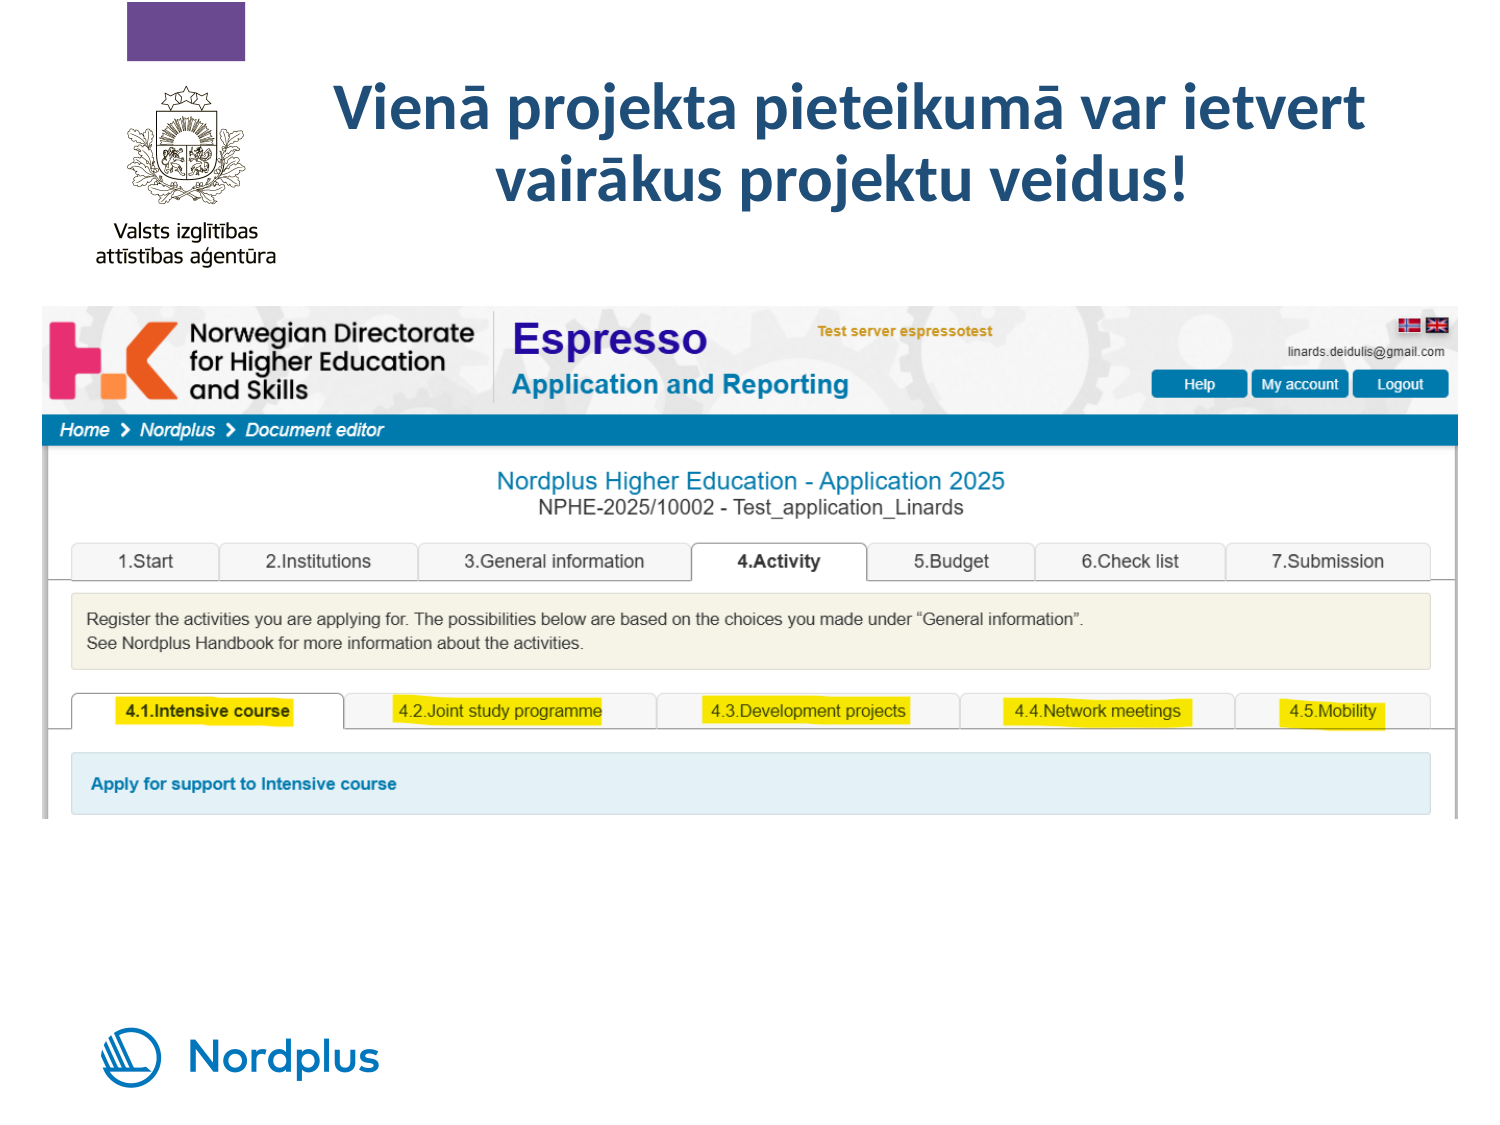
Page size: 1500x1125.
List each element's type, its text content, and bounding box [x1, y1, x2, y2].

title Vienā projekta pieteikumā var ietvert vairākus projektu veidus! [304, 59, 1397, 228]
picture [0, 0, 1500, 1125]
